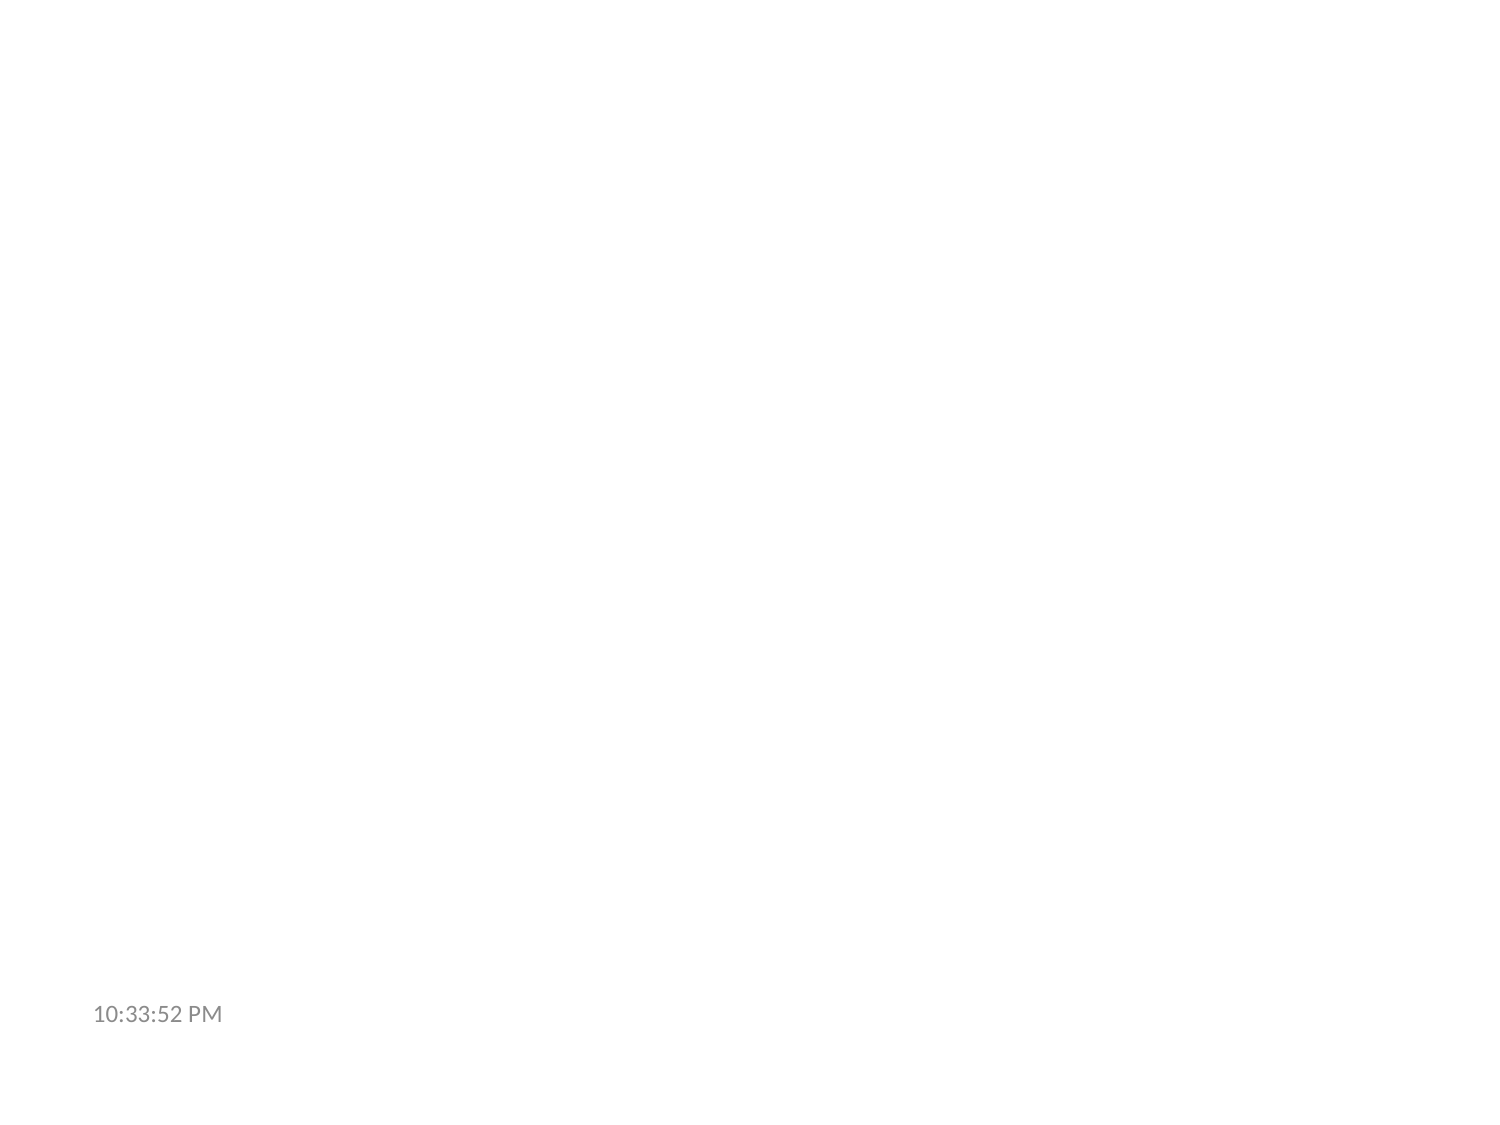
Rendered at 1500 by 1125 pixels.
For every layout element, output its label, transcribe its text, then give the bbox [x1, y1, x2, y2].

text_box 3:35:09 PM [77, 982, 428, 1043]
